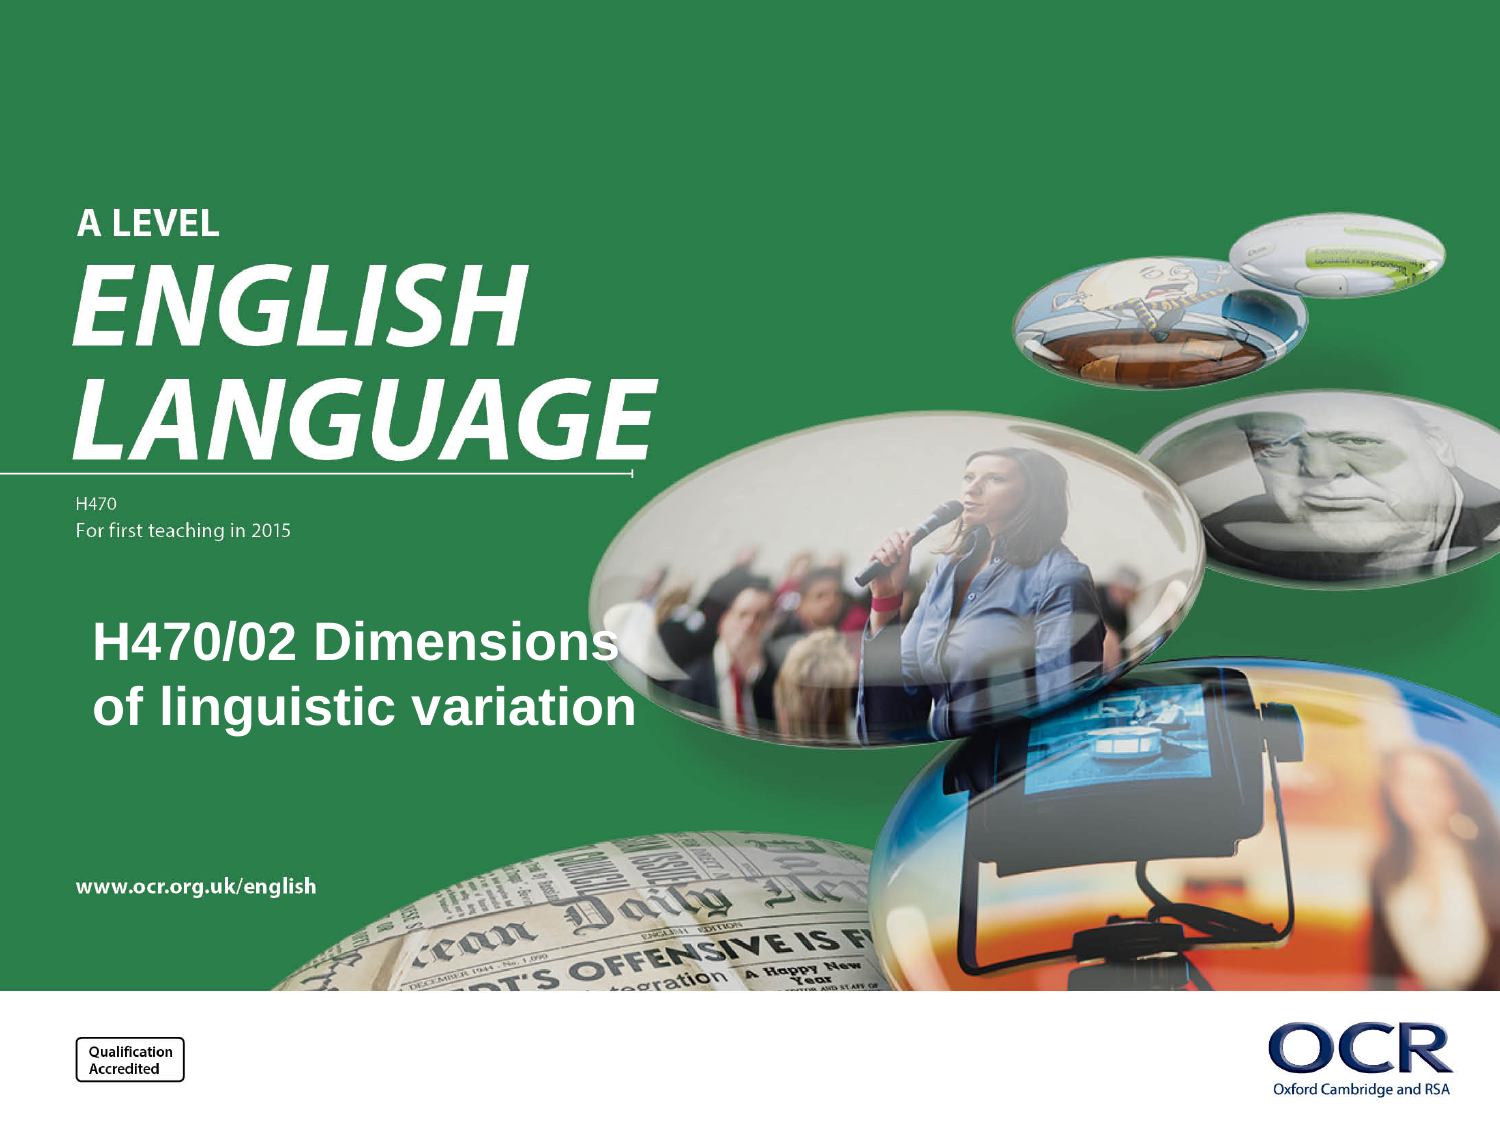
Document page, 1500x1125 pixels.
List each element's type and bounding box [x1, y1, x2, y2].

list [0, 0, 1500, 1125]
